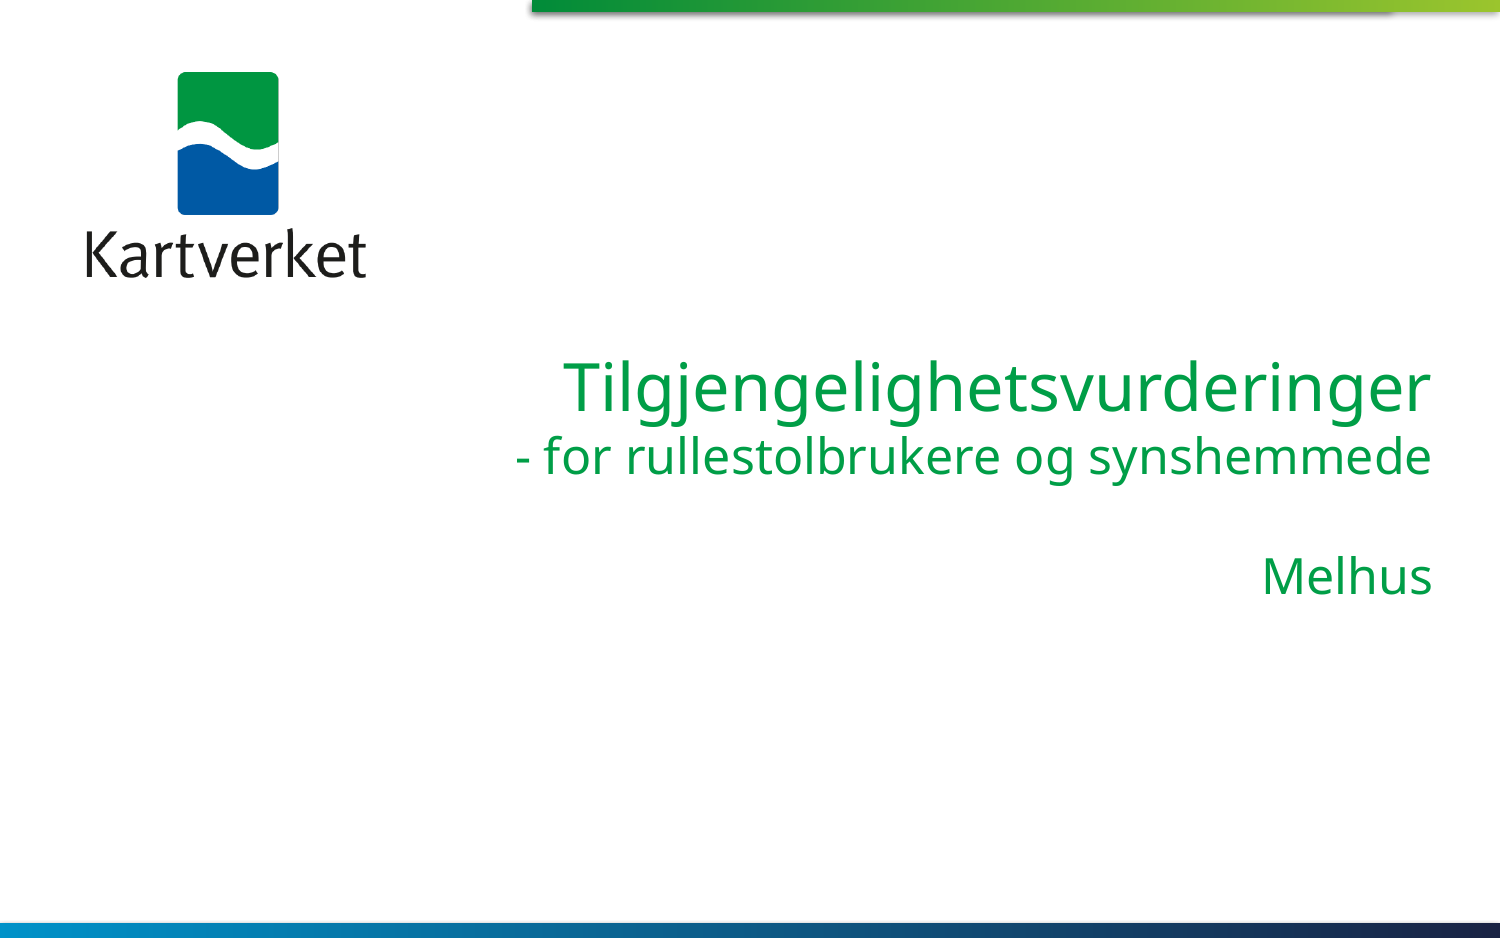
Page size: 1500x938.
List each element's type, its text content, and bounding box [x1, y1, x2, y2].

text_box Tilgjengelighetsvurderinger - for rullestolbrukere og synshemmede Melhus [66, 337, 1449, 613]
